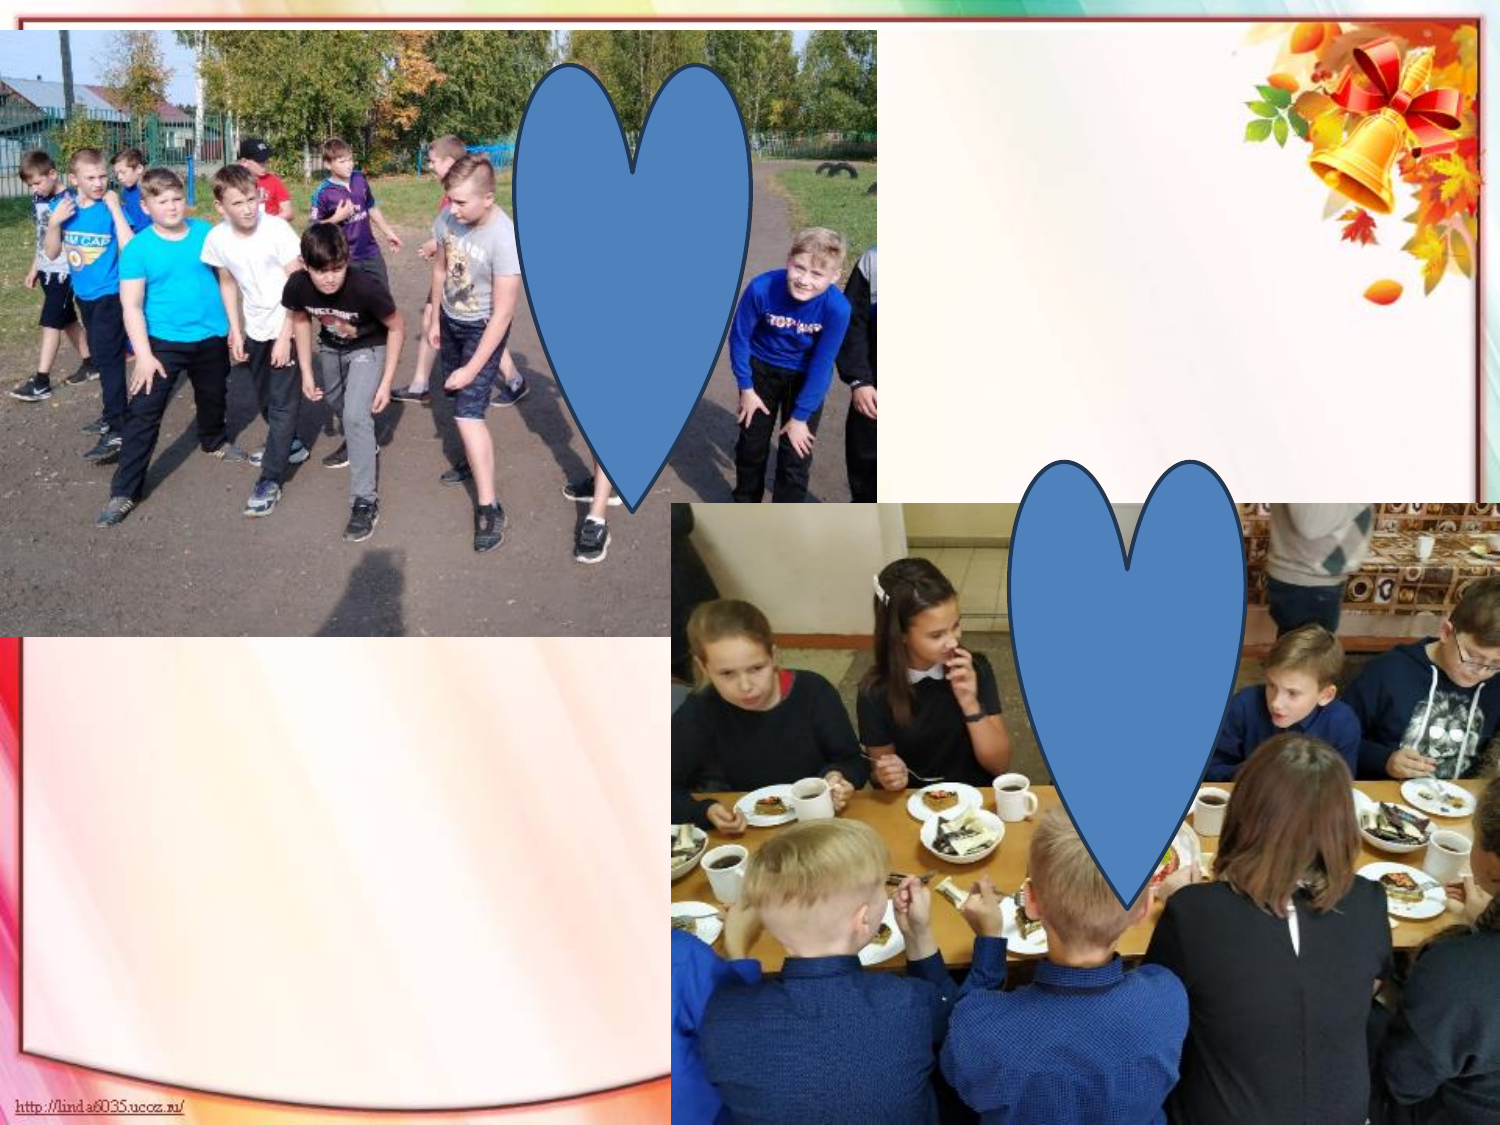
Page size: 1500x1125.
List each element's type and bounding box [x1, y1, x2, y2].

text_box [1145, 459, 1234, 501]
text_box [1021, 459, 1110, 501]
picture [0, 0, 1500, 1125]
